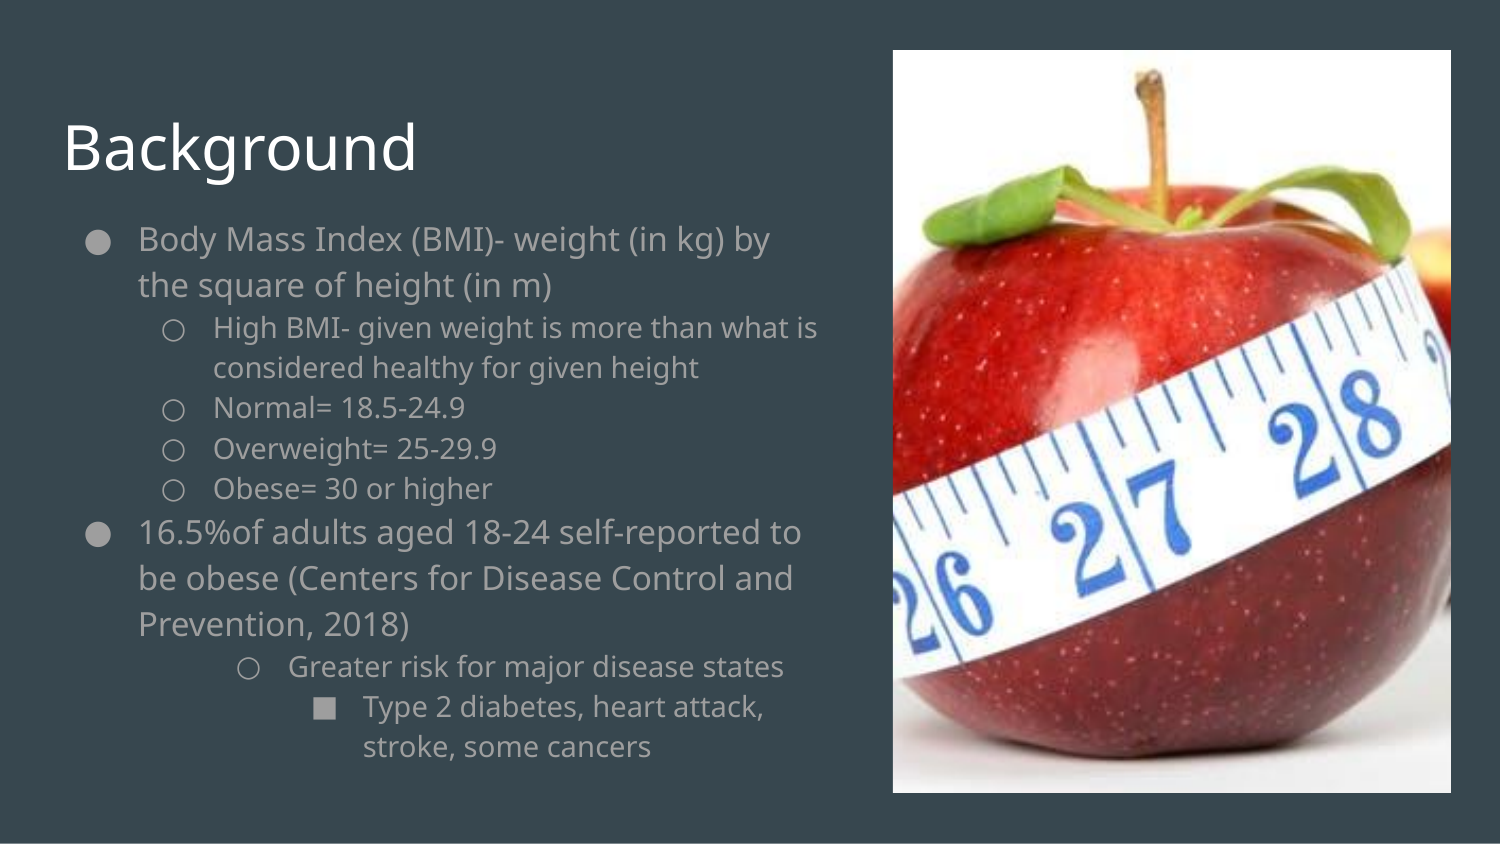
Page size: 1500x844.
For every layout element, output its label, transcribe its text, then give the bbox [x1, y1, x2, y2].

picture [892, 50, 1452, 793]
list Body Mass Index (BMI)- weight (in kg) by the square of height (in m) High BMI- given weight is more than what is considered healthy for given height Normal= 18.5-24.9 Overweight= 25-29.9 Obese= 30 or higher 16.5%of adults aged 18-24 self-reported to be obese (Centers for Disease Control and Prevention, 2018) Greater risk for major disease states Type 2 diabetes, heart attack, stroke, some cancers [47, 197, 838, 817]
title Background [47, 0, 838, 197]
